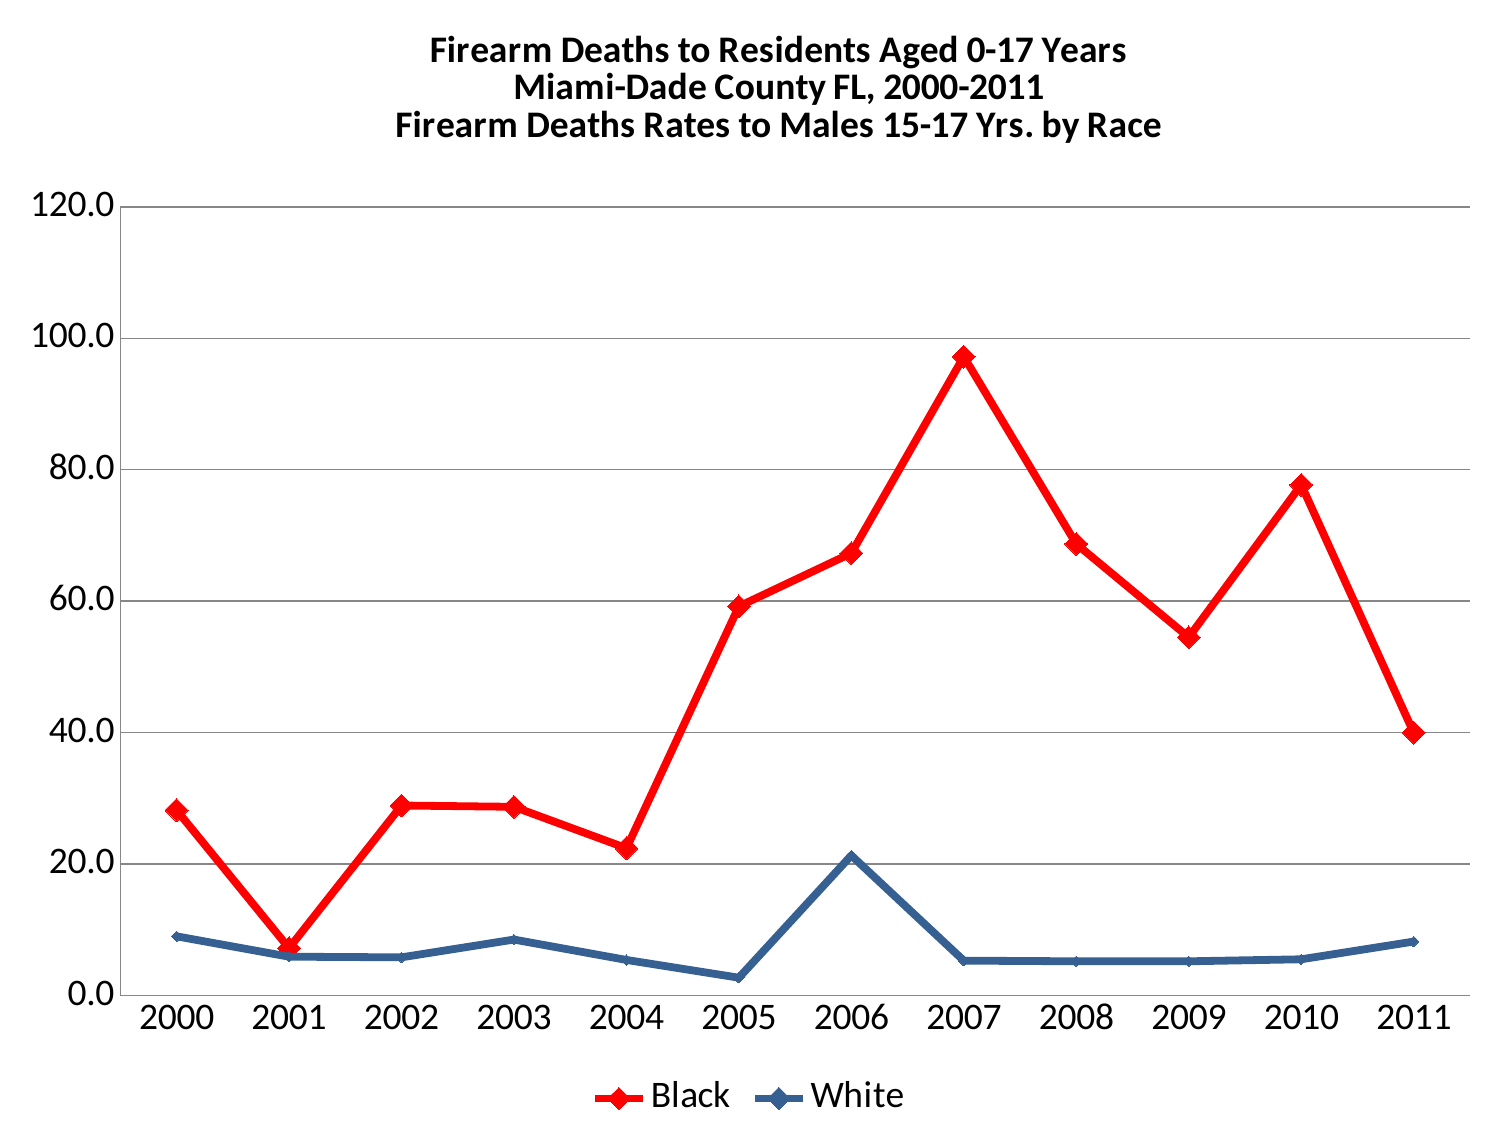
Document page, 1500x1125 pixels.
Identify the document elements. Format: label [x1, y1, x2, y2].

chart [0, 0, 1500, 1125]
